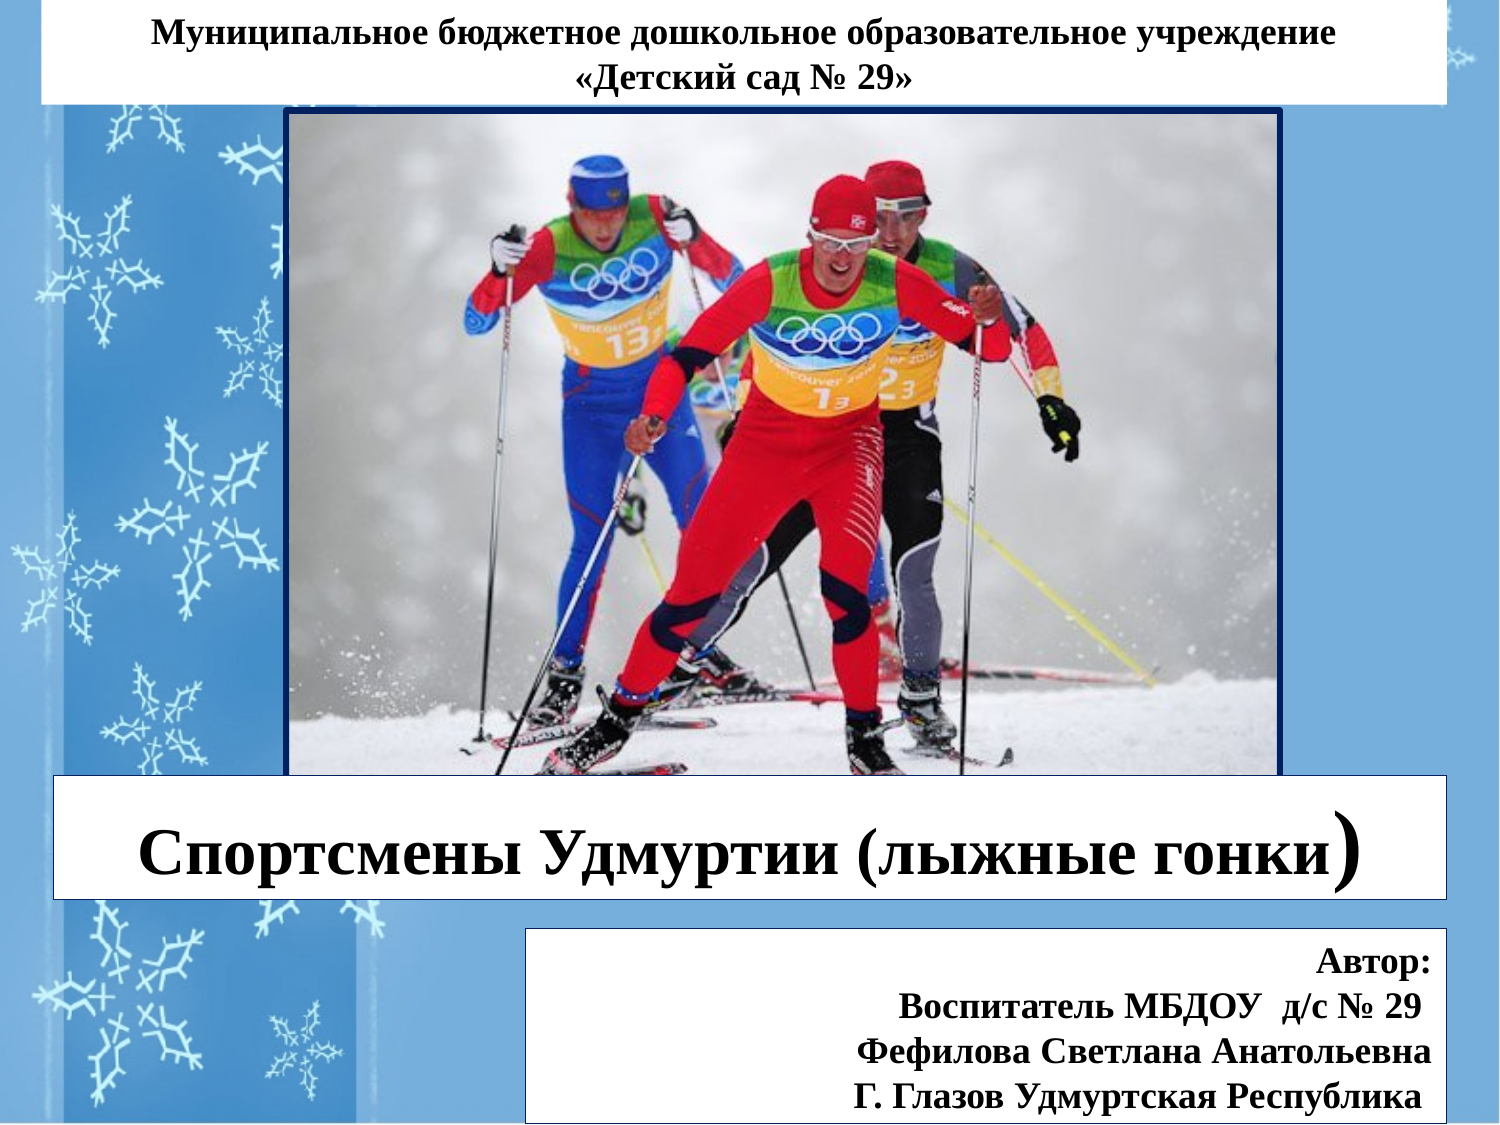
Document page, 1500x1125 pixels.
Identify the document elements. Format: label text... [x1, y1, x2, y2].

text_box Муниципальное бюджетное дошкольное образовательное учреждение «Детский сад № 29» [41, 0, 1447, 105]
text_box Автор: Воспитатель МБДОУ д/с № 29 Фефилова Светлана Анатольевна Г. Глазов Удмуртская Республика [525, 928, 1447, 1124]
picture [0, 0, 1500, 1125]
text_box Спортсмены Удмуртии (лыжные гонки) [53, 775, 1447, 900]
